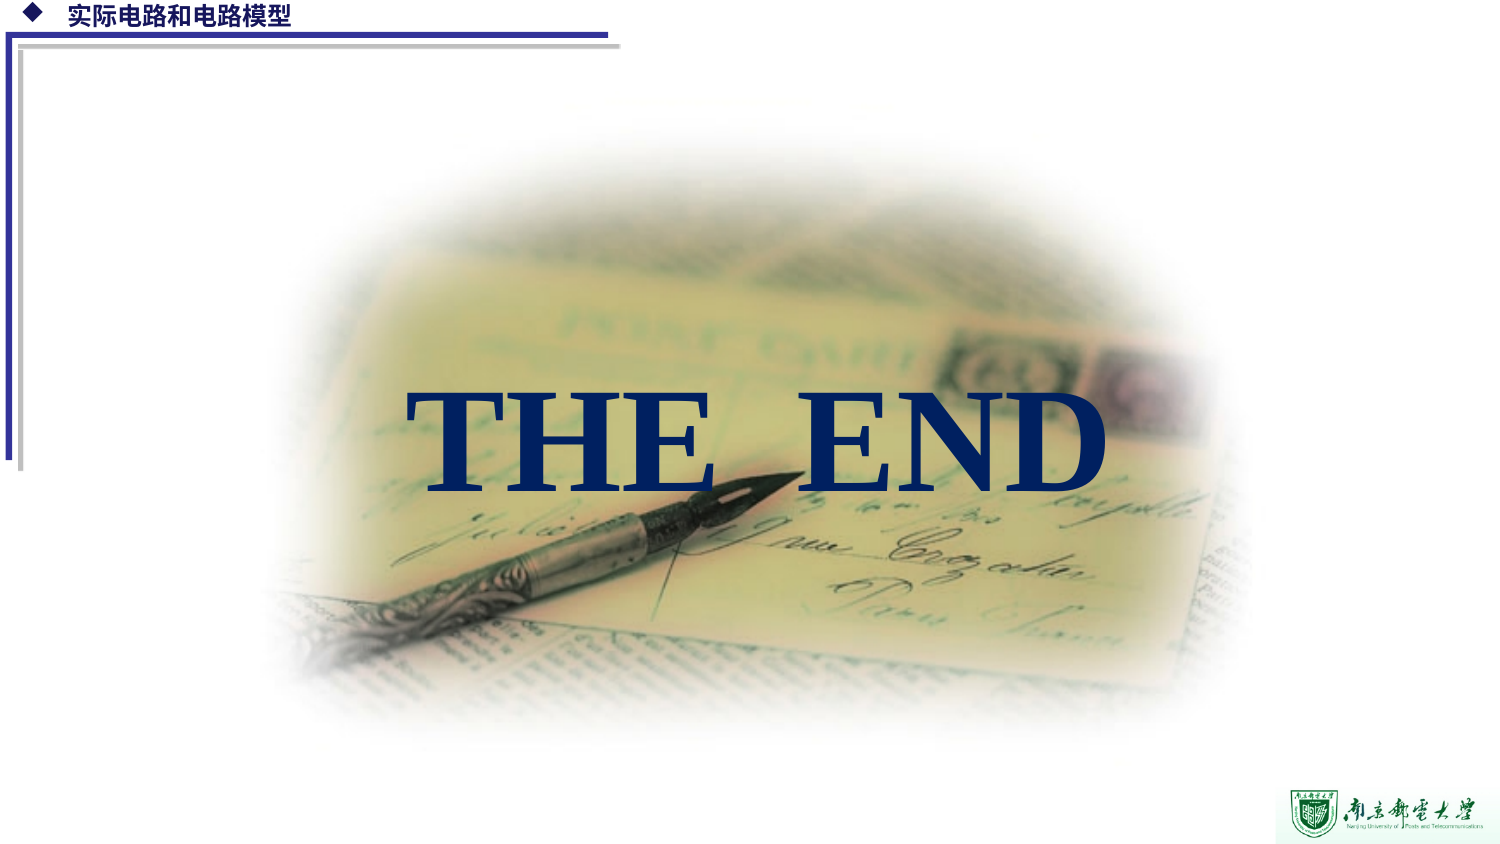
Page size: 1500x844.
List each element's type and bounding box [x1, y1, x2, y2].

text_box [234, 90, 1266, 809]
picture [1275, 781, 1500, 844]
